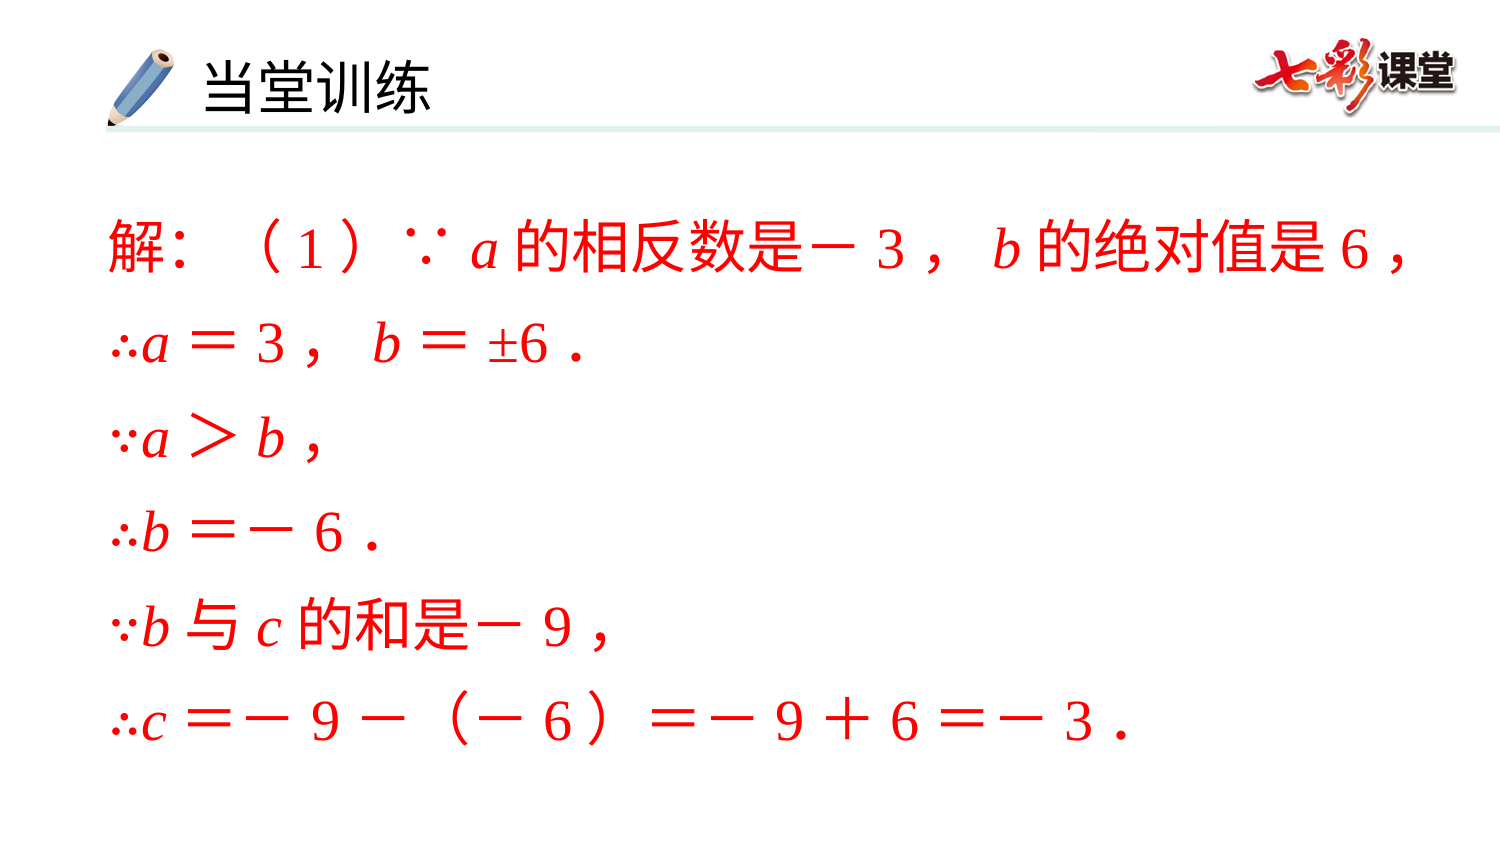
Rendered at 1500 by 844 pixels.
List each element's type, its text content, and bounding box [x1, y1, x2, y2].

text_box 解：（1）∵a的相反数是－3，b的绝对值是6， ∴a＝3，b＝±6． ∵a＞b， ∴b＝－6． ∵b与c的和是－9， ∴c＝－9－（－6）＝－9＋6＝－3． [107, 185, 1443, 753]
picture [1249, 32, 1461, 118]
picture [100, 32, 181, 146]
